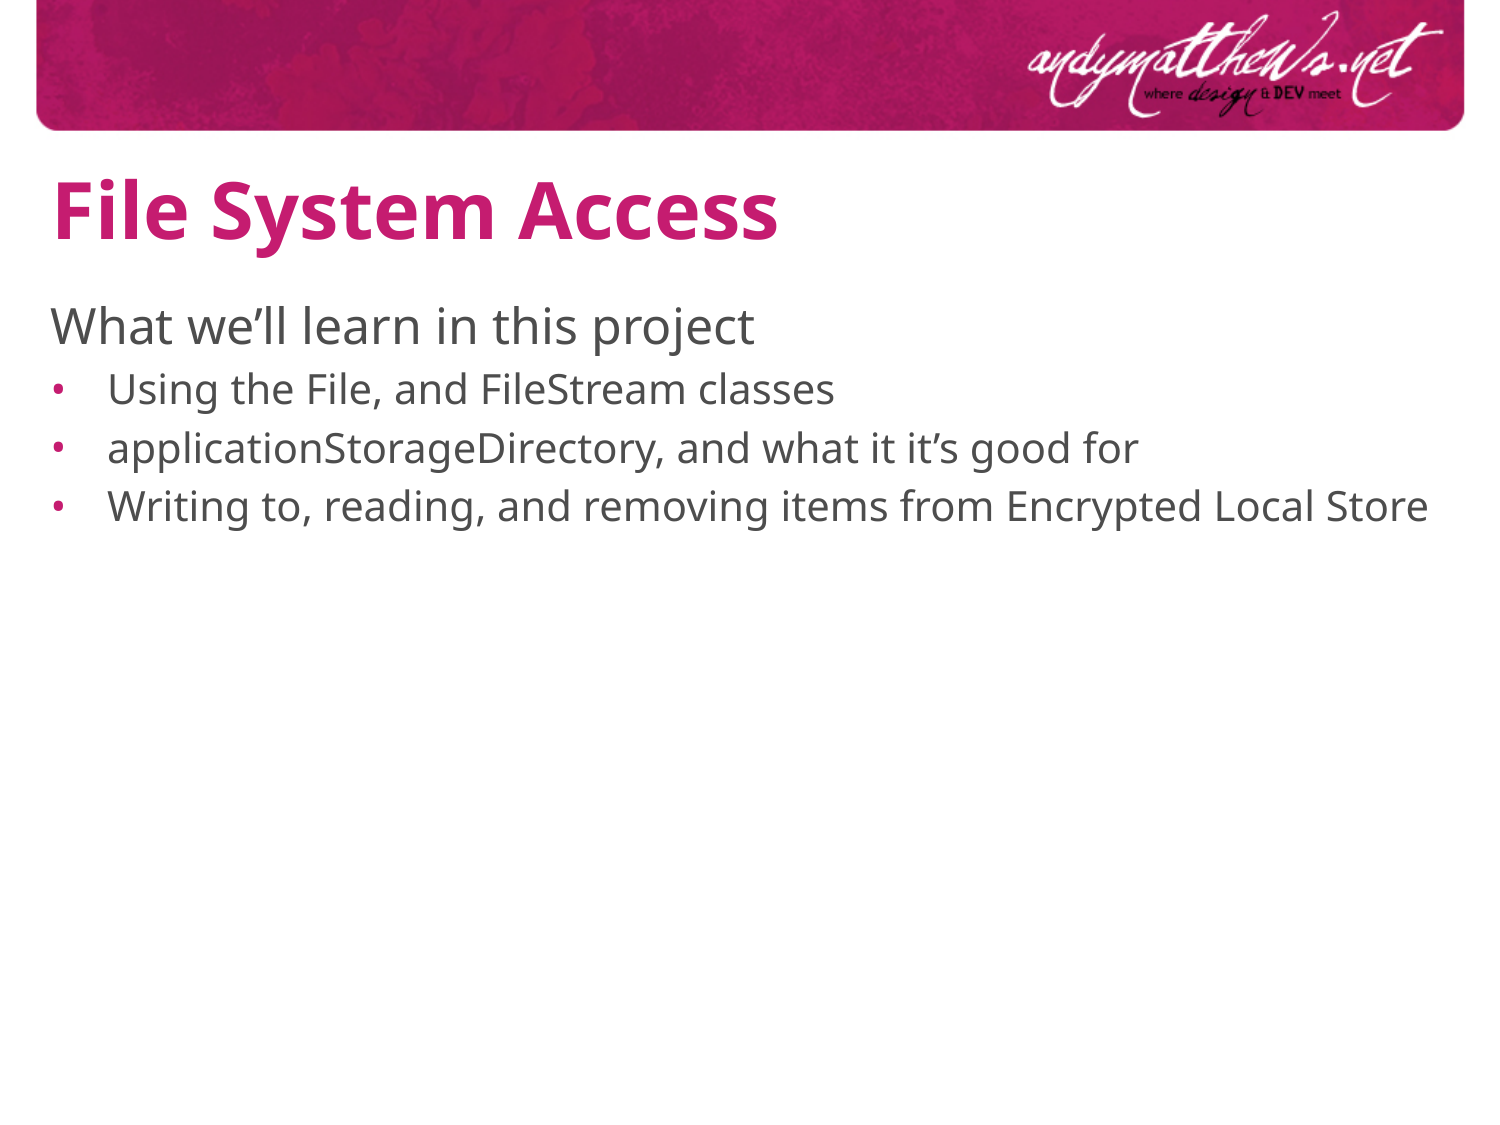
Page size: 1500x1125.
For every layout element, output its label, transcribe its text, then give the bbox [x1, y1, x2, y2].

picture [0, 0, 1500, 1125]
text_box What we’ll learn in this project Using the File, and FileStream classes applicationStorageDirectory, and what it it’s good for Writing to, reading, and removing items from Encrypted Local Store [35, 287, 1465, 1088]
title File System Access [36, 149, 1465, 267]
